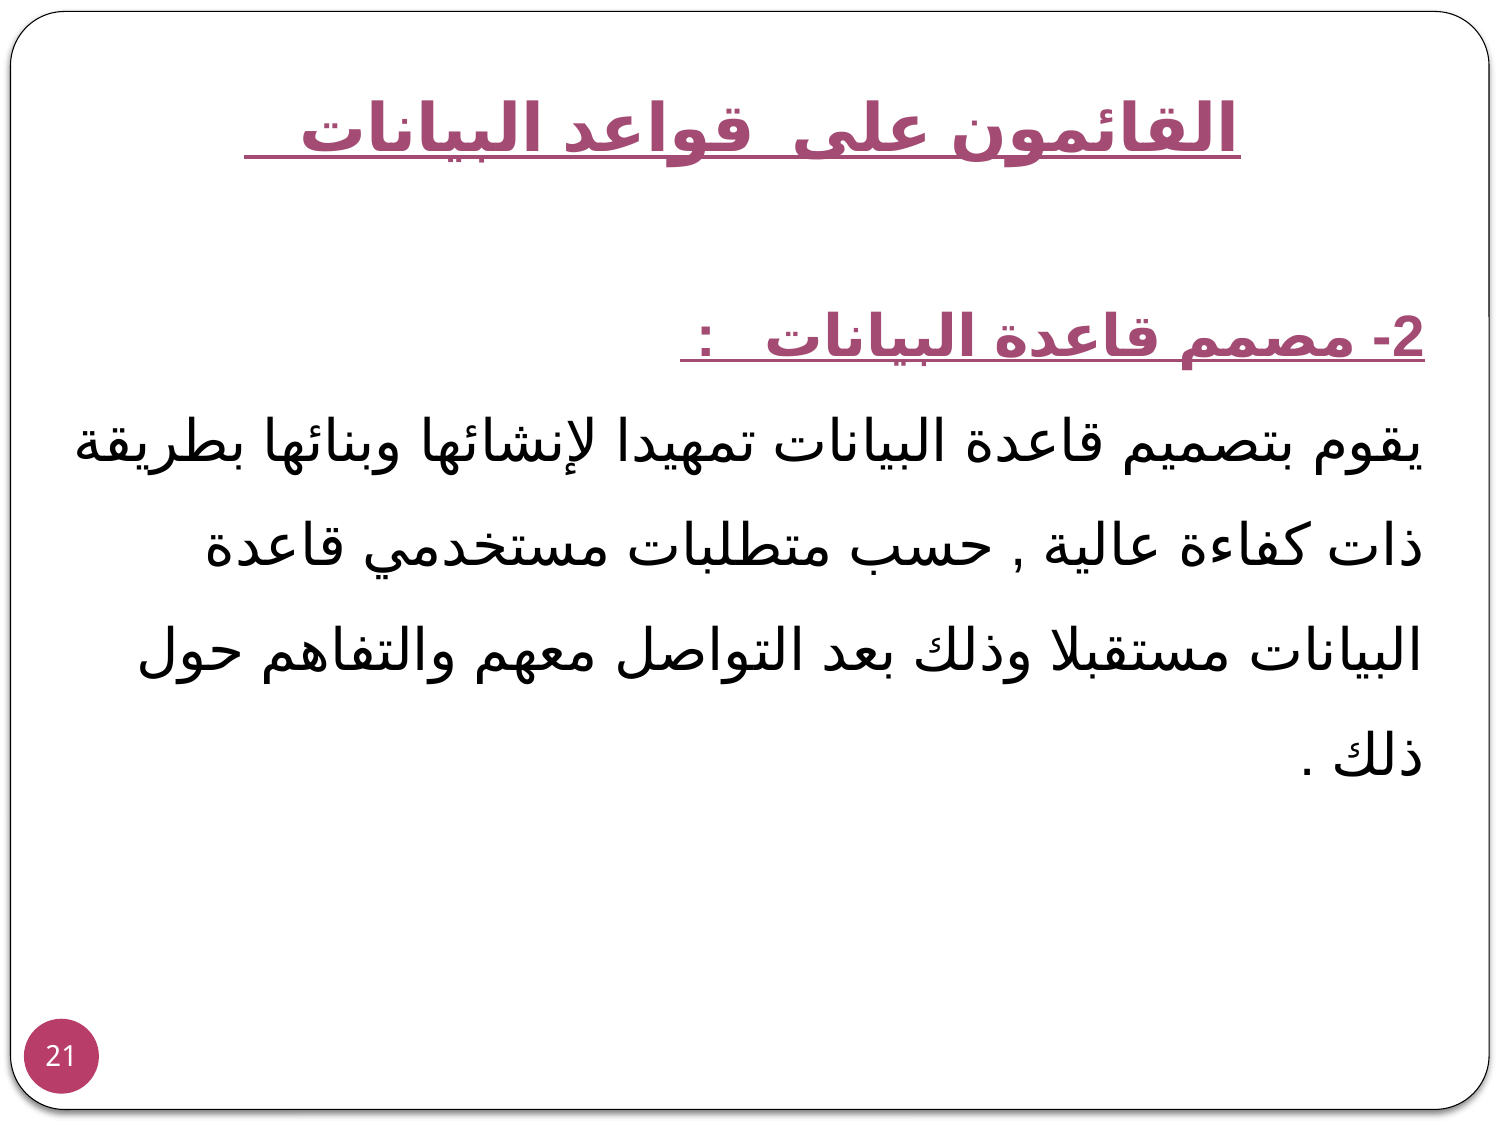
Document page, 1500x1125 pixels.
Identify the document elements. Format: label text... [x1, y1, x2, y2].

slide_number 21 [23, 1018, 99, 1094]
text_box القائمون على قواعد البيانات [44, 76, 1440, 173]
text_box 2- مصمم قاعدة البيانات : يقوم بتصميم قاعدة البيانات تمهيدا لإنشائها وبنائها بطريقة ذات كفاءة عالية , حسب متطلبات مستخدمي قاعدة البيانات مستقبلا وذلك بعد التواصل معهم والتفاهم حول ذلك . [45, 255, 1440, 795]
